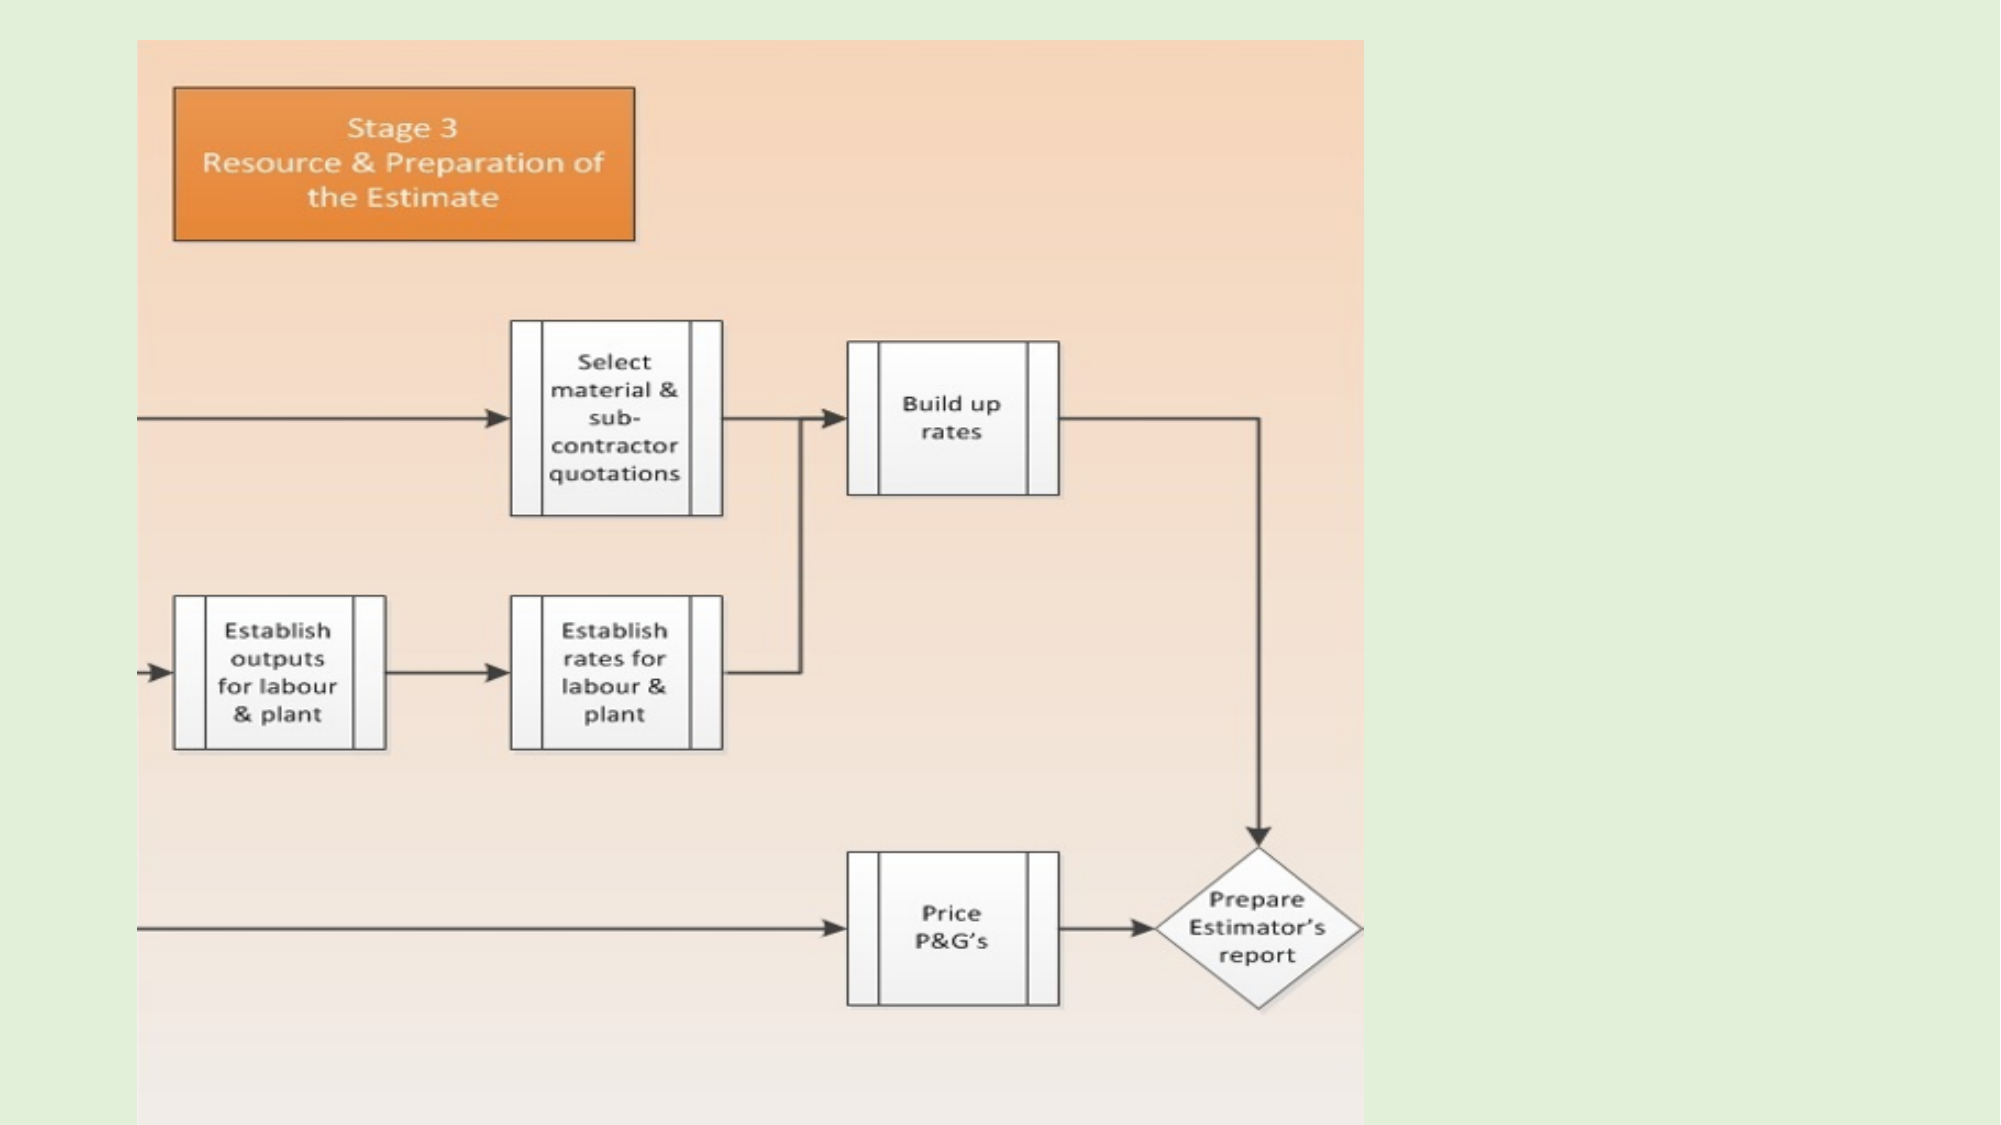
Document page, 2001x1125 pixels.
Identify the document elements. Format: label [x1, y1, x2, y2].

list [137, 40, 1364, 1125]
